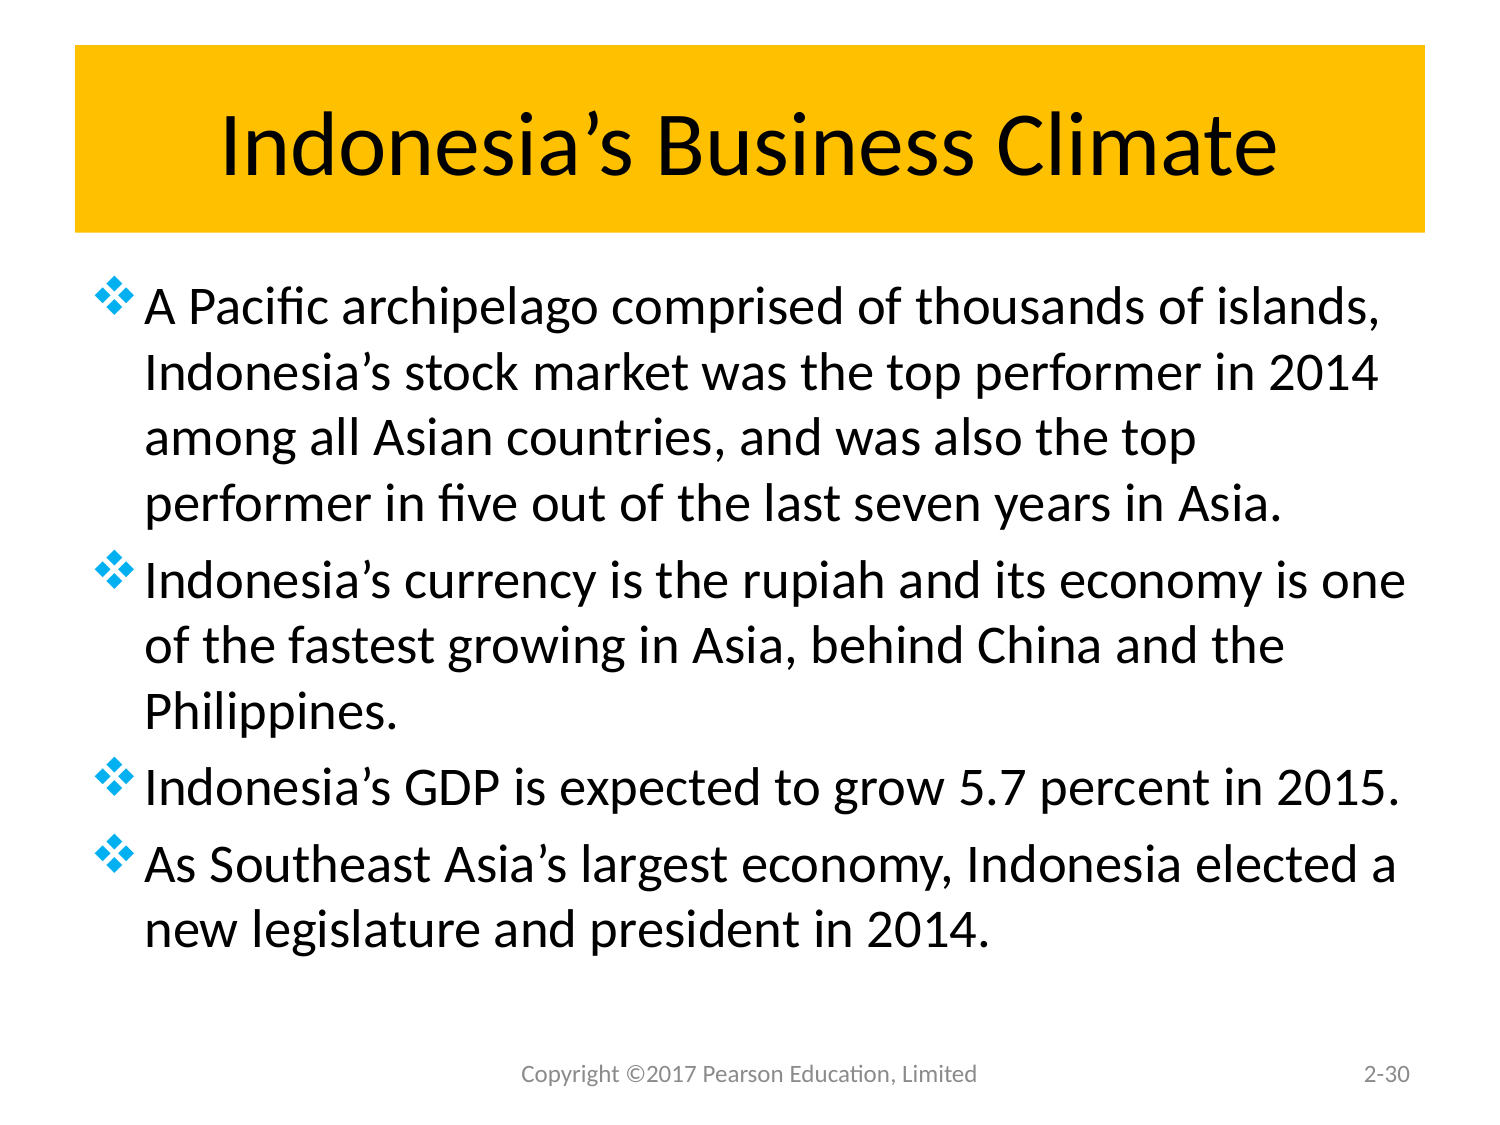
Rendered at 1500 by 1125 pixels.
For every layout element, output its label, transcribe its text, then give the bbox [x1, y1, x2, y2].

slide_number 2-30 [1074, 1042, 1425, 1103]
title Indonesia’s Business Climate [75, 45, 1425, 233]
list A Pacific archipelago comprised of thousands of islands, Indonesia’s stock market was the top performer in 2014 among all Asian countries, and was also the top performer in five out of the last seven years in Asia. Indonesia’s currency is the rupiah and its economy is one of the fastest growing in Asia, behind China and the Philippines. Indonesia’s GDP is expected to grow 5.7 percent in 2015. As Southeast Asia’s largest economy, Indonesia elected a new legislature and president in 2014. [75, 262, 1425, 1005]
footer Copyright ©2017 Pearson Education, Limited [500, 1042, 1000, 1103]
